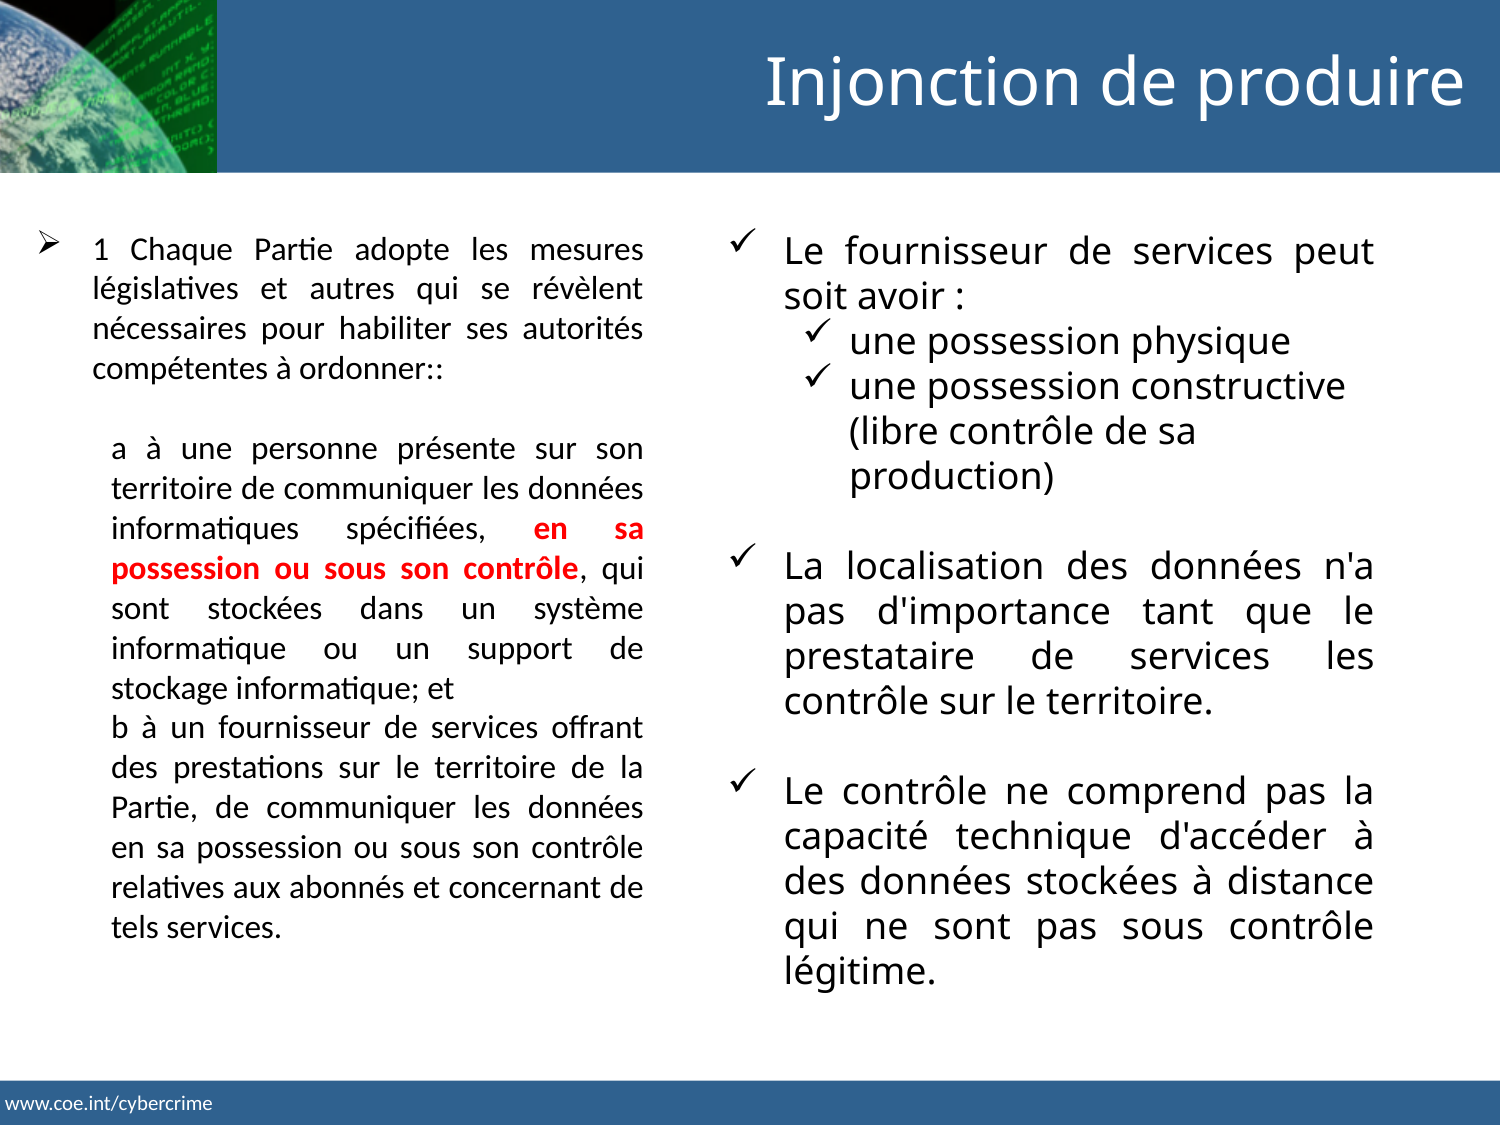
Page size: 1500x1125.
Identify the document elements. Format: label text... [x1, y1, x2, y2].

text_box Injonction de produire [230, 31, 1483, 126]
text_box 1 Chaque Partie adopte les mesures législatives et autres qui se révèlent nécessaires pour habiliter ses autorités compétentes à ordonner:: a à une personne présente sur son territoire de communiquer les données informatiques spécifiées, en sa possession ou sous son contrôle, qui sont stockées dans un système informatique ou un support de stockage informatique; et b à un fournisseur de services offrant des prestations sur le territoire de la Partie, de communiquer les données en sa possession ou sous son contrôle relatives aux abonnés et concernant de tels services. [21, 219, 660, 953]
picture [0, 0, 217, 173]
text_box Le fournisseur de services peut soit avoir : une possession physique une possession constructive (libre contrôle de sa production) La localisation des données n'a pas d'importance tant que le prestataire de services les contrôle sur le territoire. Le contrôle ne comprend pas la capacité technique d'accéder à des données stockées à distance qui ne sont pas sous contrôle légitime. [712, 219, 1390, 999]
